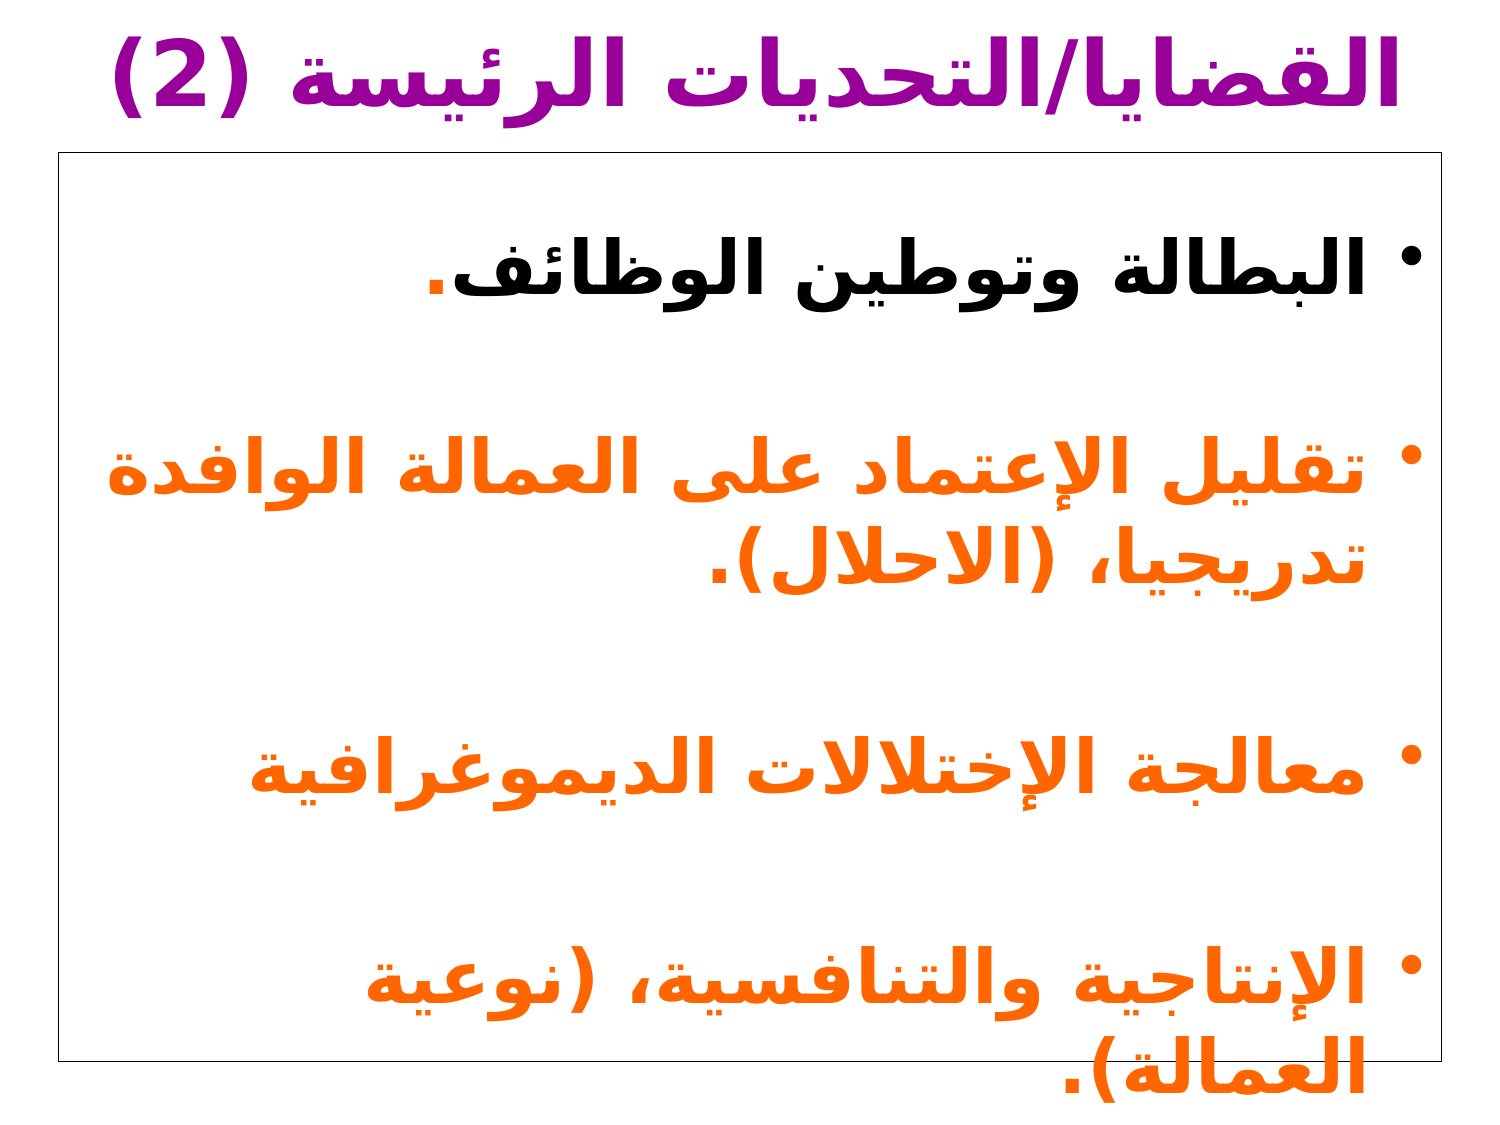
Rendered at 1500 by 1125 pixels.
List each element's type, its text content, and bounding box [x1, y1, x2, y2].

title القضايا/التحديات الرئيسة (2) [81, 0, 1433, 140]
list البطالة وتوطين الوظائف. تقليل الإعتماد على العمالة الوافدة تدريجيا، (الاحلال). معالجة الإختلالات الديموغرافية الإنتاجية والتنافسية، (نوعية العمالة). [58, 152, 1442, 1062]
